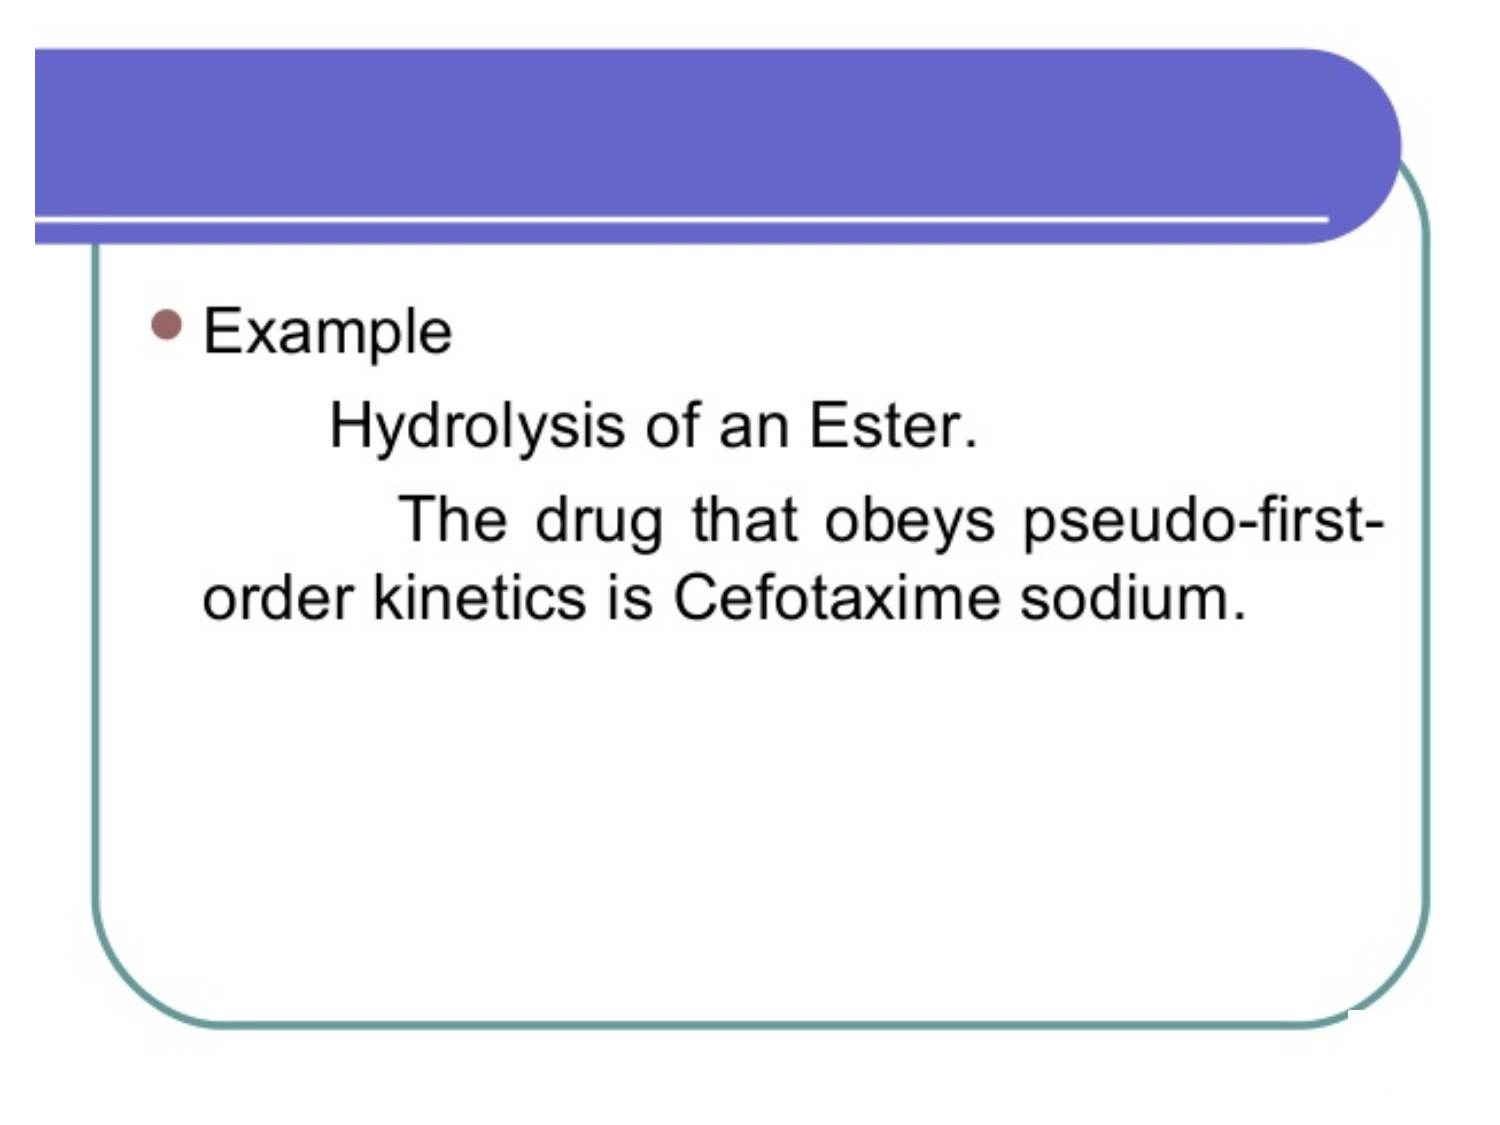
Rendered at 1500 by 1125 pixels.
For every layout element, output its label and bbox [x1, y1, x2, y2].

text_box [35, 25, 1500, 1125]
